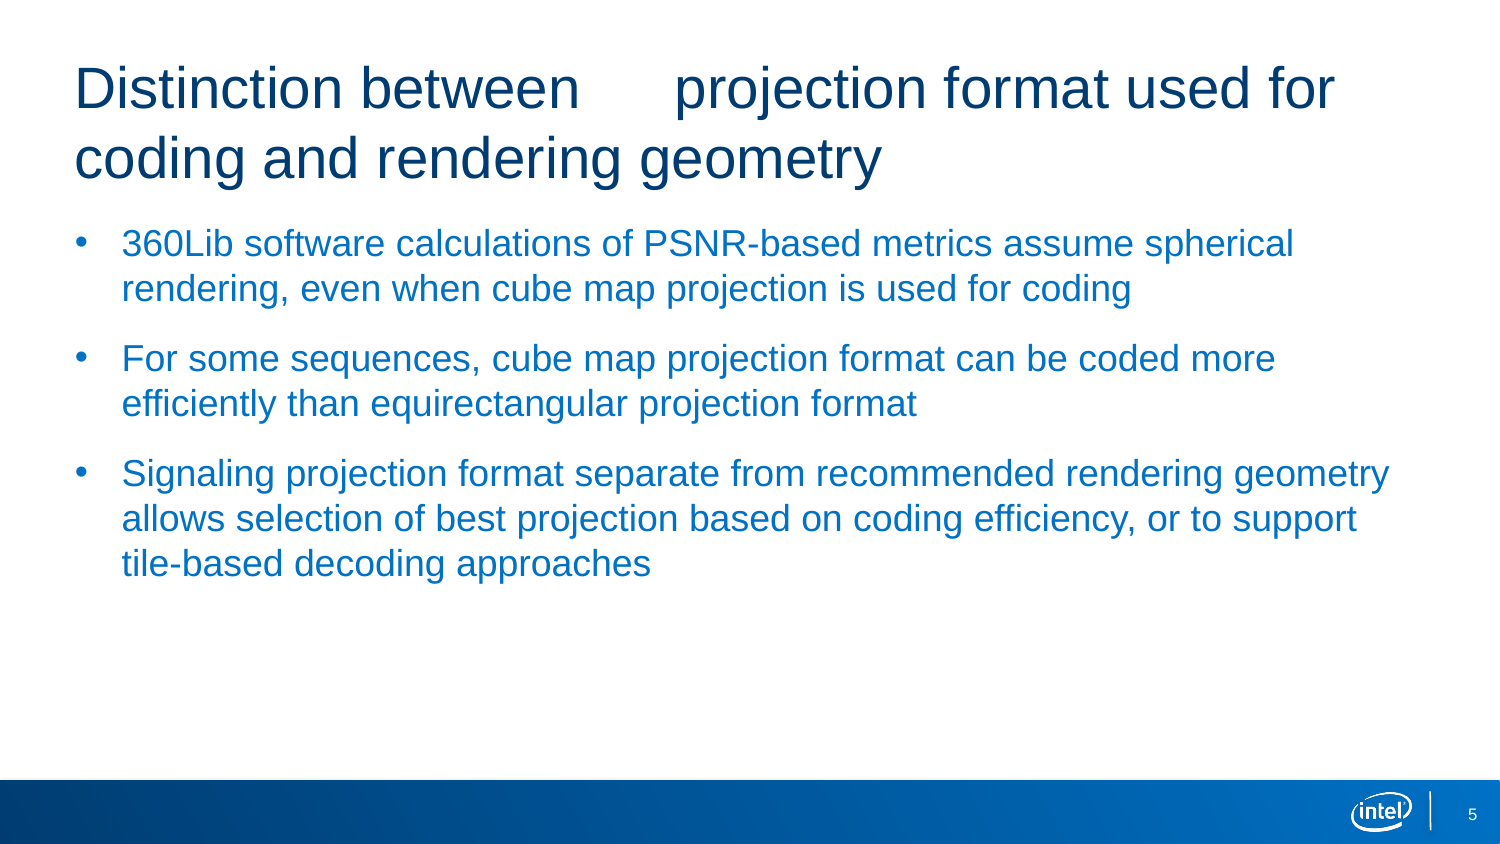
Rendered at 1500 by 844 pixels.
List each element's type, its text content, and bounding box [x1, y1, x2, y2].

list 360Lib software calculations of PSNR-based metrics assume spherical rendering, even when cube map projection is used for coding For some sequences, cube map projection format can be coded more efficiently than equirectangular projection format Signaling projection format separate from recommended rendering geometry allows selection of best projection based on coding efficiency, or to support tile-based decoding approaches [74, 219, 1425, 760]
title Distinction between projection format used for coding and rendering geometry [74, 50, 1425, 194]
slide_number 5 [1127, 791, 1478, 837]
